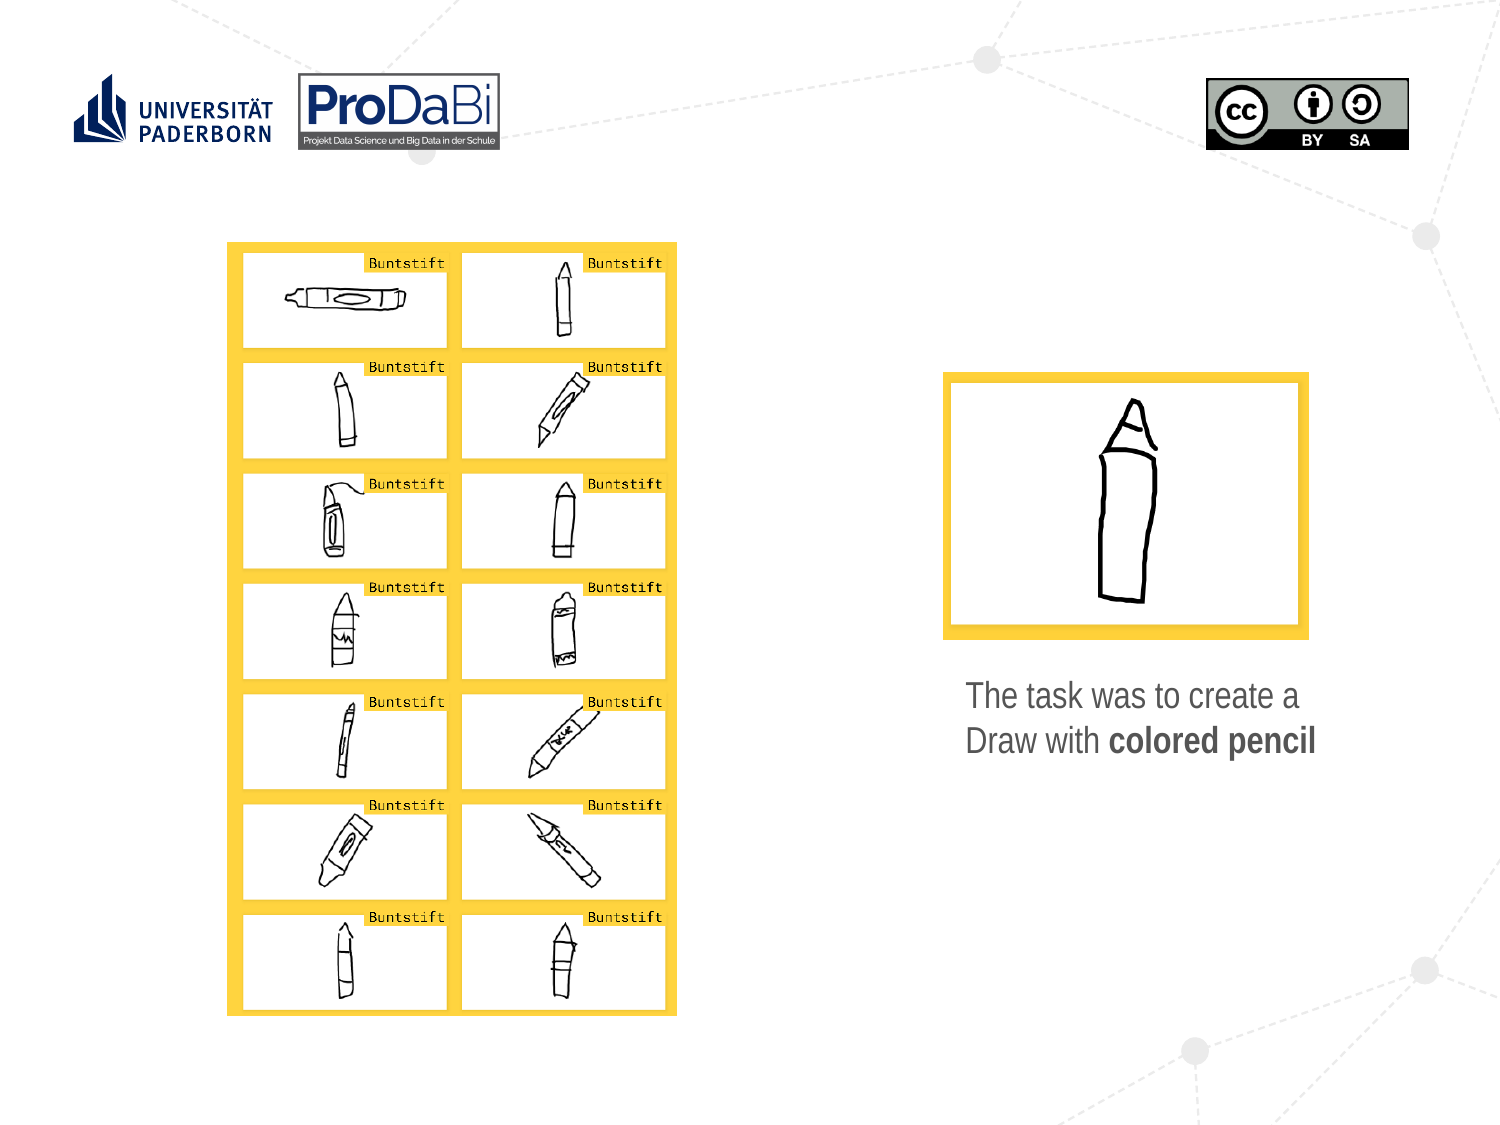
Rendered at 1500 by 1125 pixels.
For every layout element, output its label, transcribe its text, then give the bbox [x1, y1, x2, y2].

picture [1206, 78, 1409, 150]
picture [298, 73, 500, 150]
picture [227, 242, 677, 1016]
picture [943, 372, 1309, 640]
text_box The task was to create a Draw with colored pencil [950, 663, 1341, 769]
